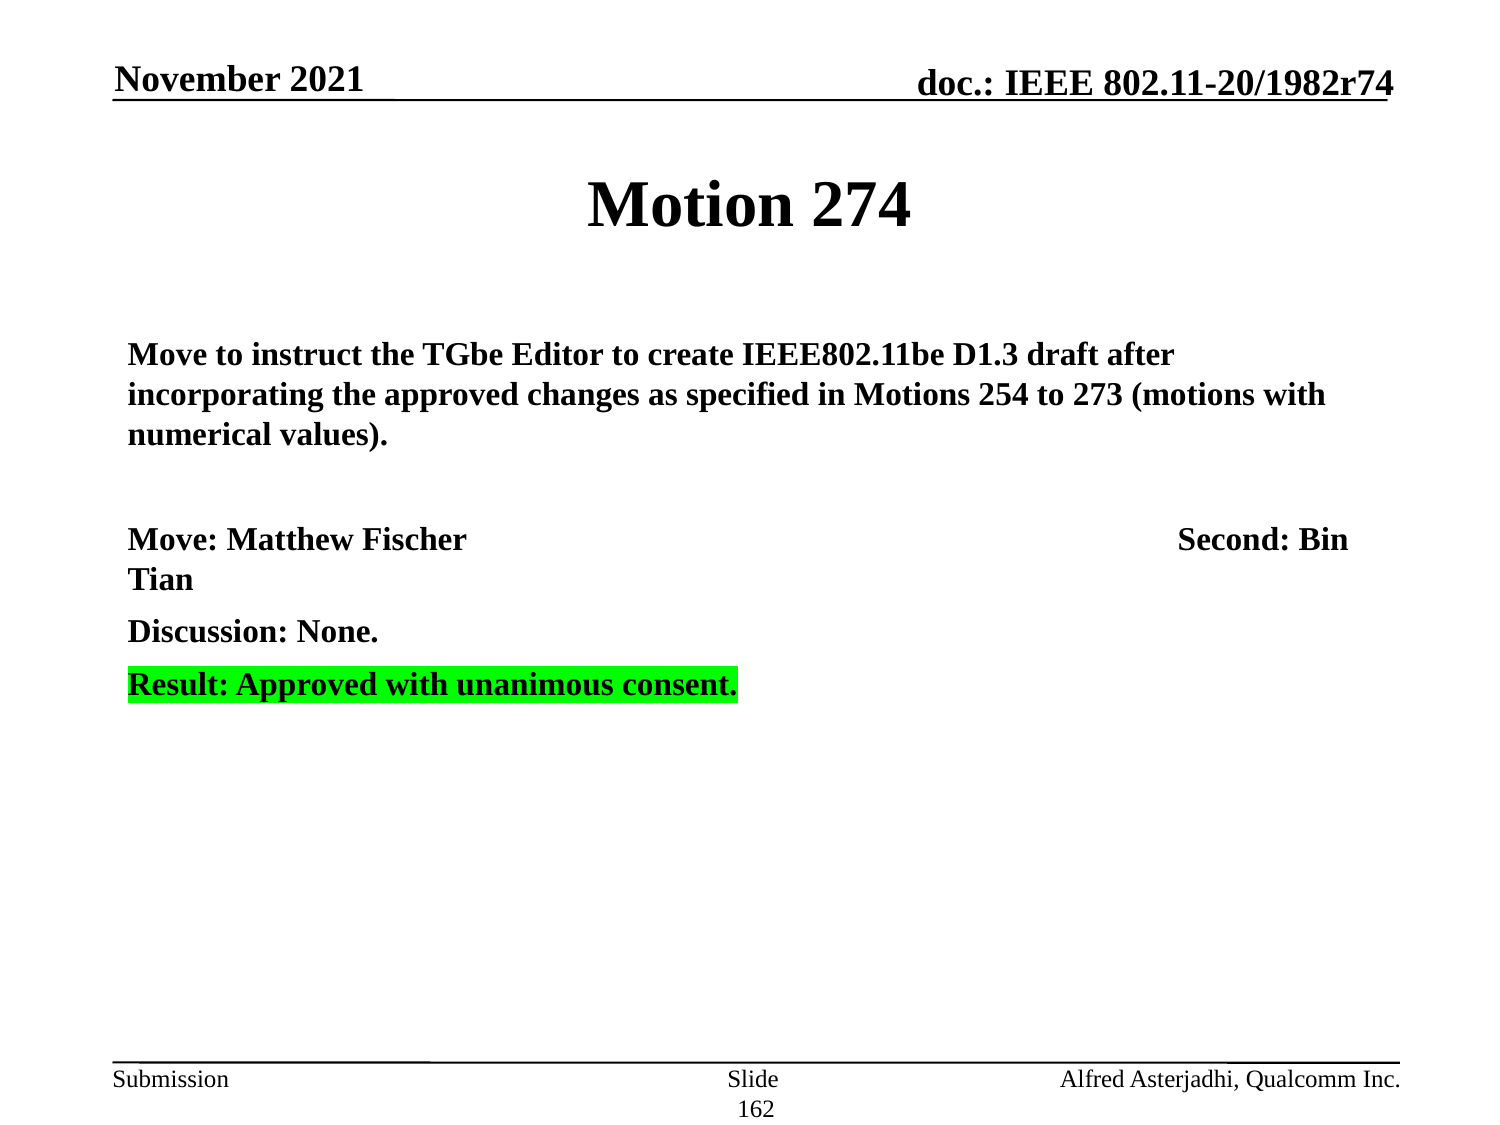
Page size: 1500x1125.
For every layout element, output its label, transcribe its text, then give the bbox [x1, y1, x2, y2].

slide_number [114, 54, 423, 100]
footer Alfred Asterjadhi, Qualcomm Inc. [878, 1061, 1402, 1093]
slide_number Slide 162 [712, 1061, 800, 1123]
list Move to instruct the TGbe Editor to create IEEE802.11be D1.3 draft after incorporating the approved changes as specified in Motions 254 to 273 (motions with numerical values). Move: Matthew Fischer Second: Bin Tian Discussion: None. Result: Approved with unanimous consent. [112, 324, 1388, 1000]
title Motion 274 [112, 112, 1388, 288]
